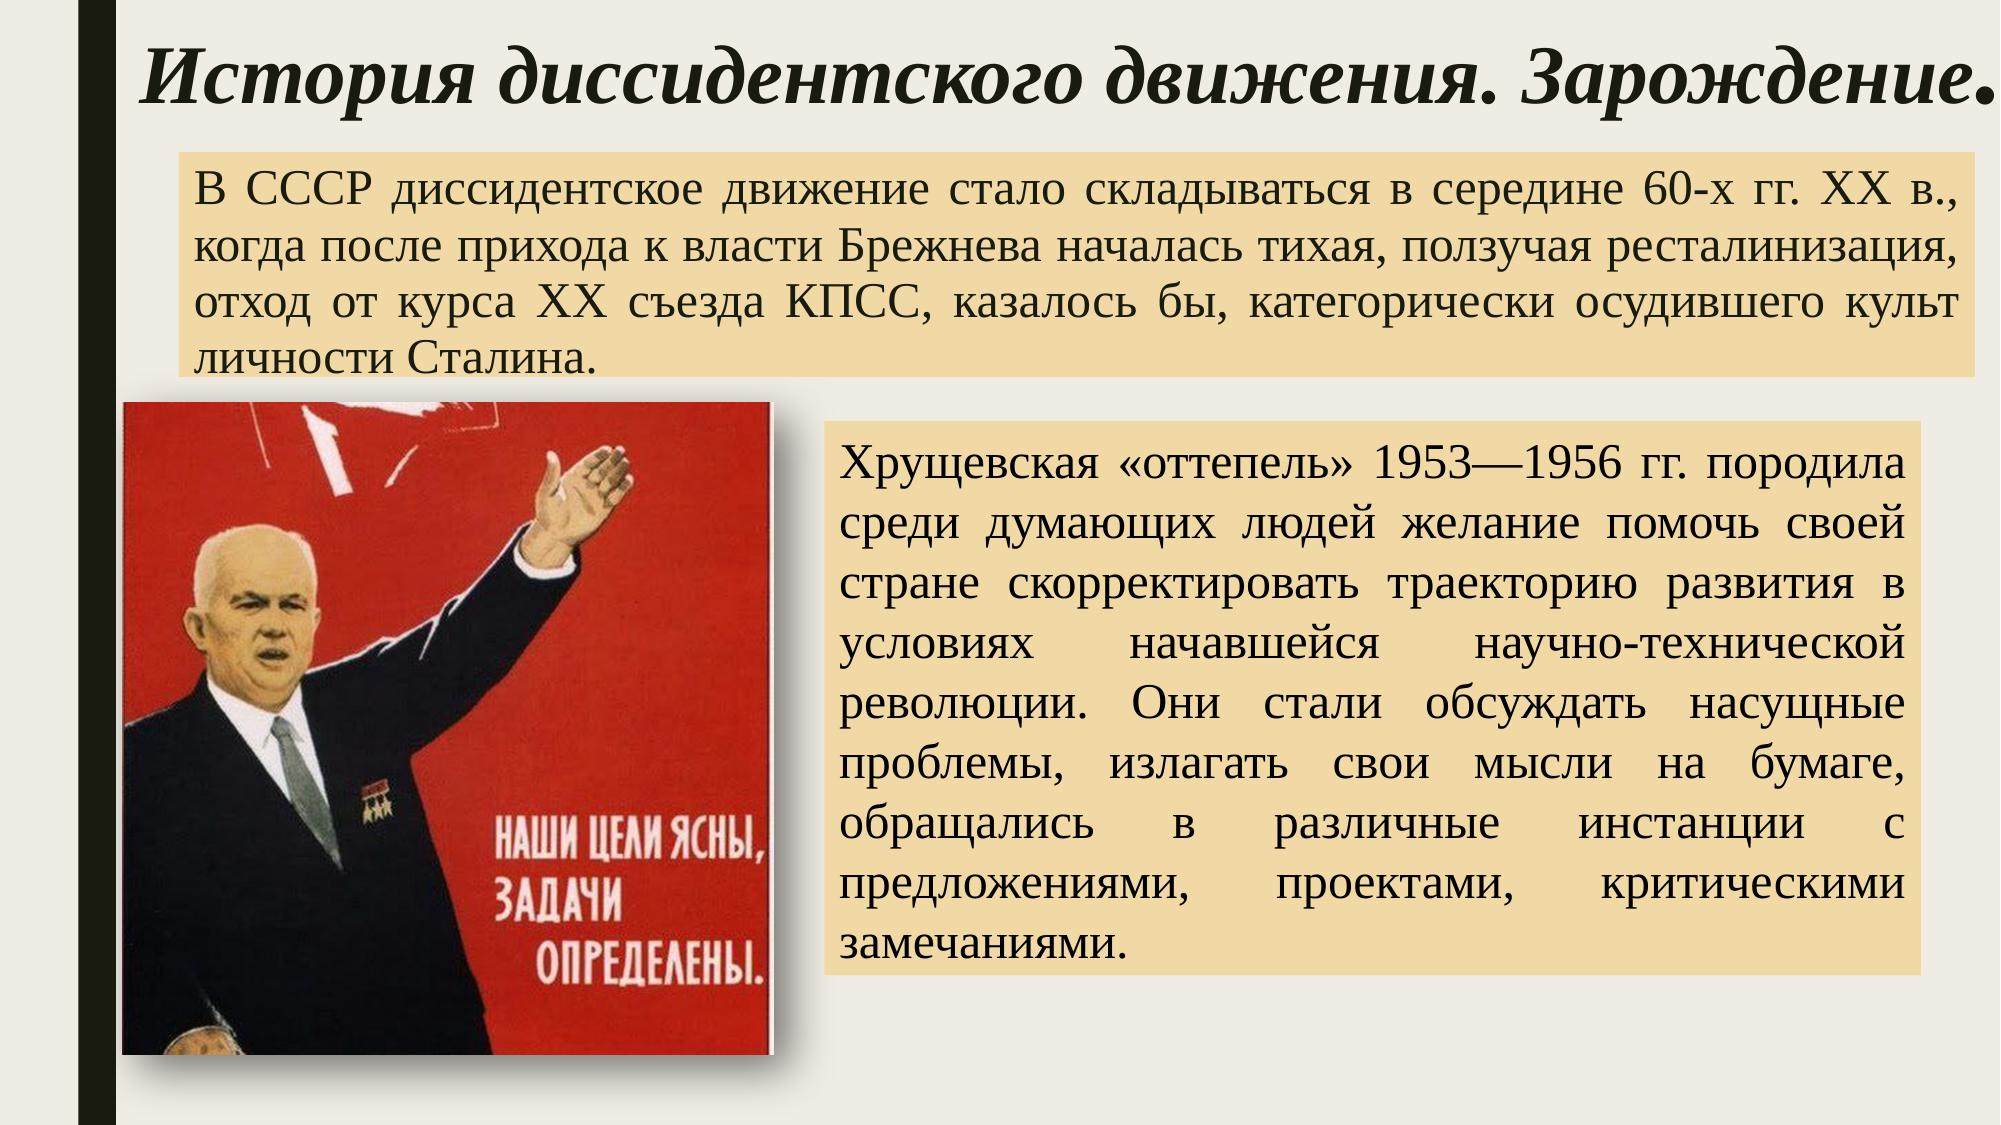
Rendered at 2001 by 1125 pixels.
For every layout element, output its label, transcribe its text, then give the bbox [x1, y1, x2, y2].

title История диссидентского движения. Зарождение. [116, 0, 2000, 234]
list В СССР диссидентское движение стало складываться в середине 60-х гг. XX в., когда после прихода к власти Брежнева началась тихая, ползучая ресталинизация, отход от курса XX съезда КПСС, казалось бы, категорически осудившего культ личности Сталина. [178, 152, 1975, 378]
text_box Хрущевская «оттепель» 1953—1956 гг. породила среди думающих людей желание помочь своей стране скорректировать траекторию развития в условиях начавшейся научно-технической революции. Они стали обсуждать насущные проблемы, излагать свои мысли на бумаге, обращались в различные инстанции с предложениями, проектами, критическими замечаниями. [824, 420, 1921, 976]
picture [122, 402, 775, 1055]
